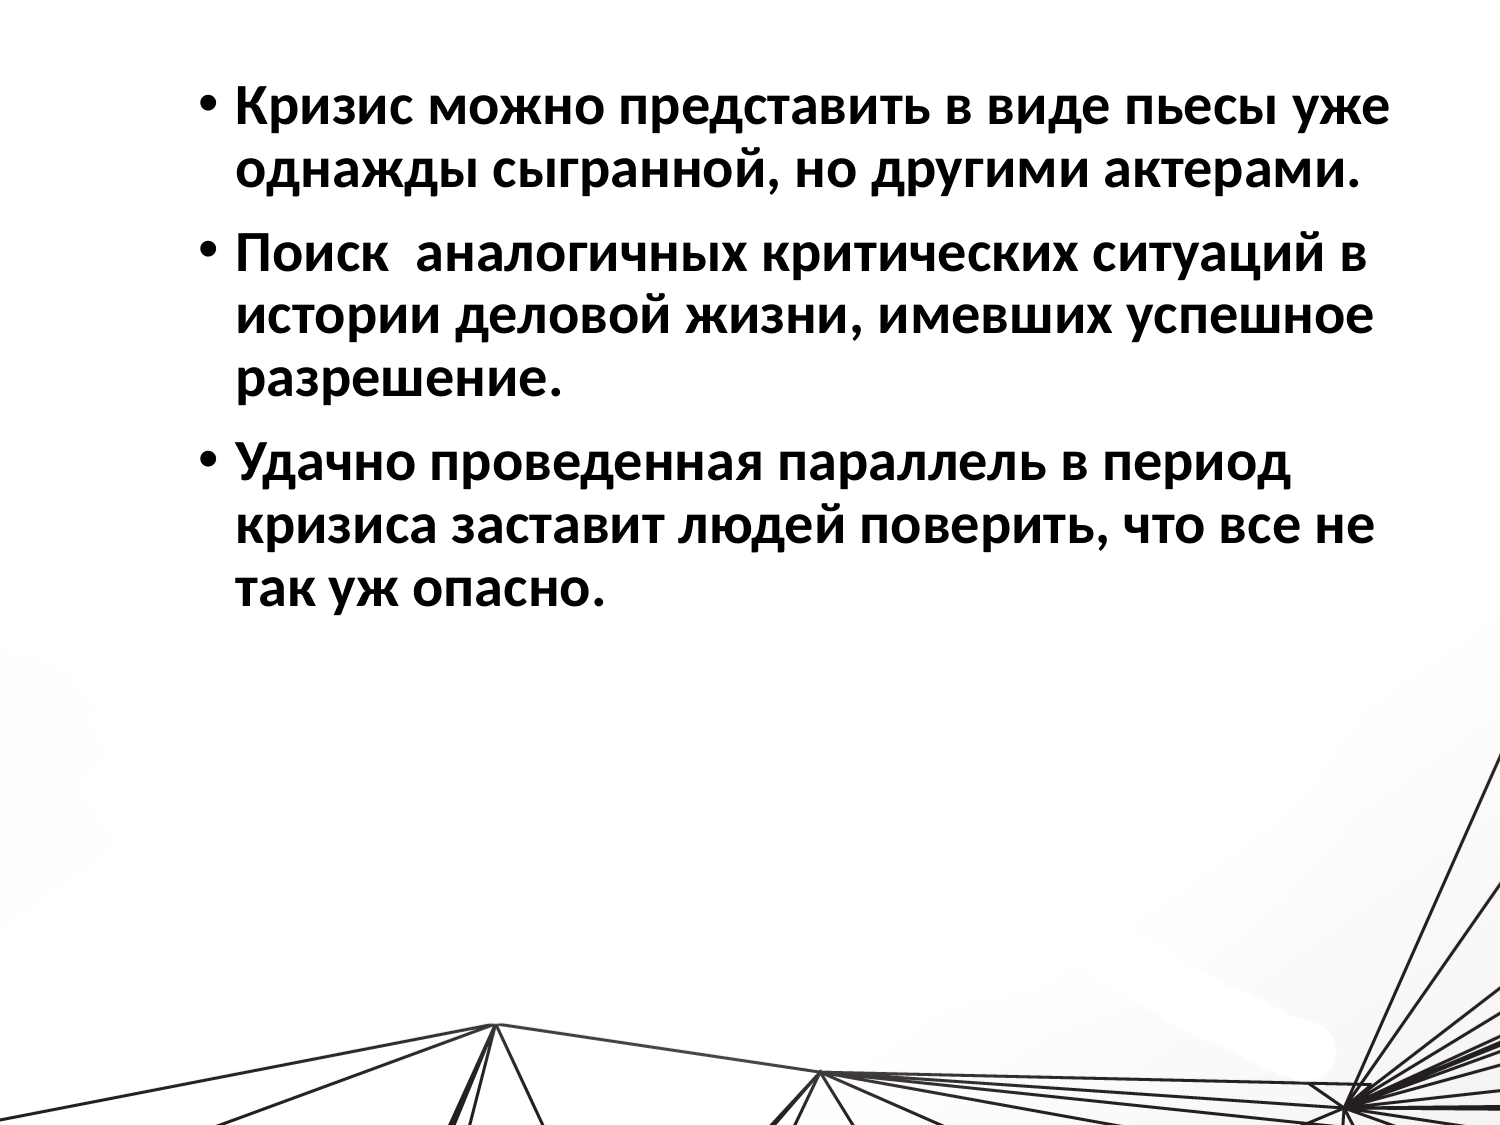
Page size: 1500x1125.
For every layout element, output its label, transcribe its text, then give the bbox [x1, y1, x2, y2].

picture [0, 0, 1500, 1125]
list Кризис можно представить в виде пьесы уже однажды сыгранной, но другими актерами. Поиск аналогичных критических ситуаций в истории деловой жизни, имевших успешное разрешение. Удачно проведенная параллель в период кризиса заставит людей поверить, что все не так уж опасно. [182, 66, 1436, 1024]
